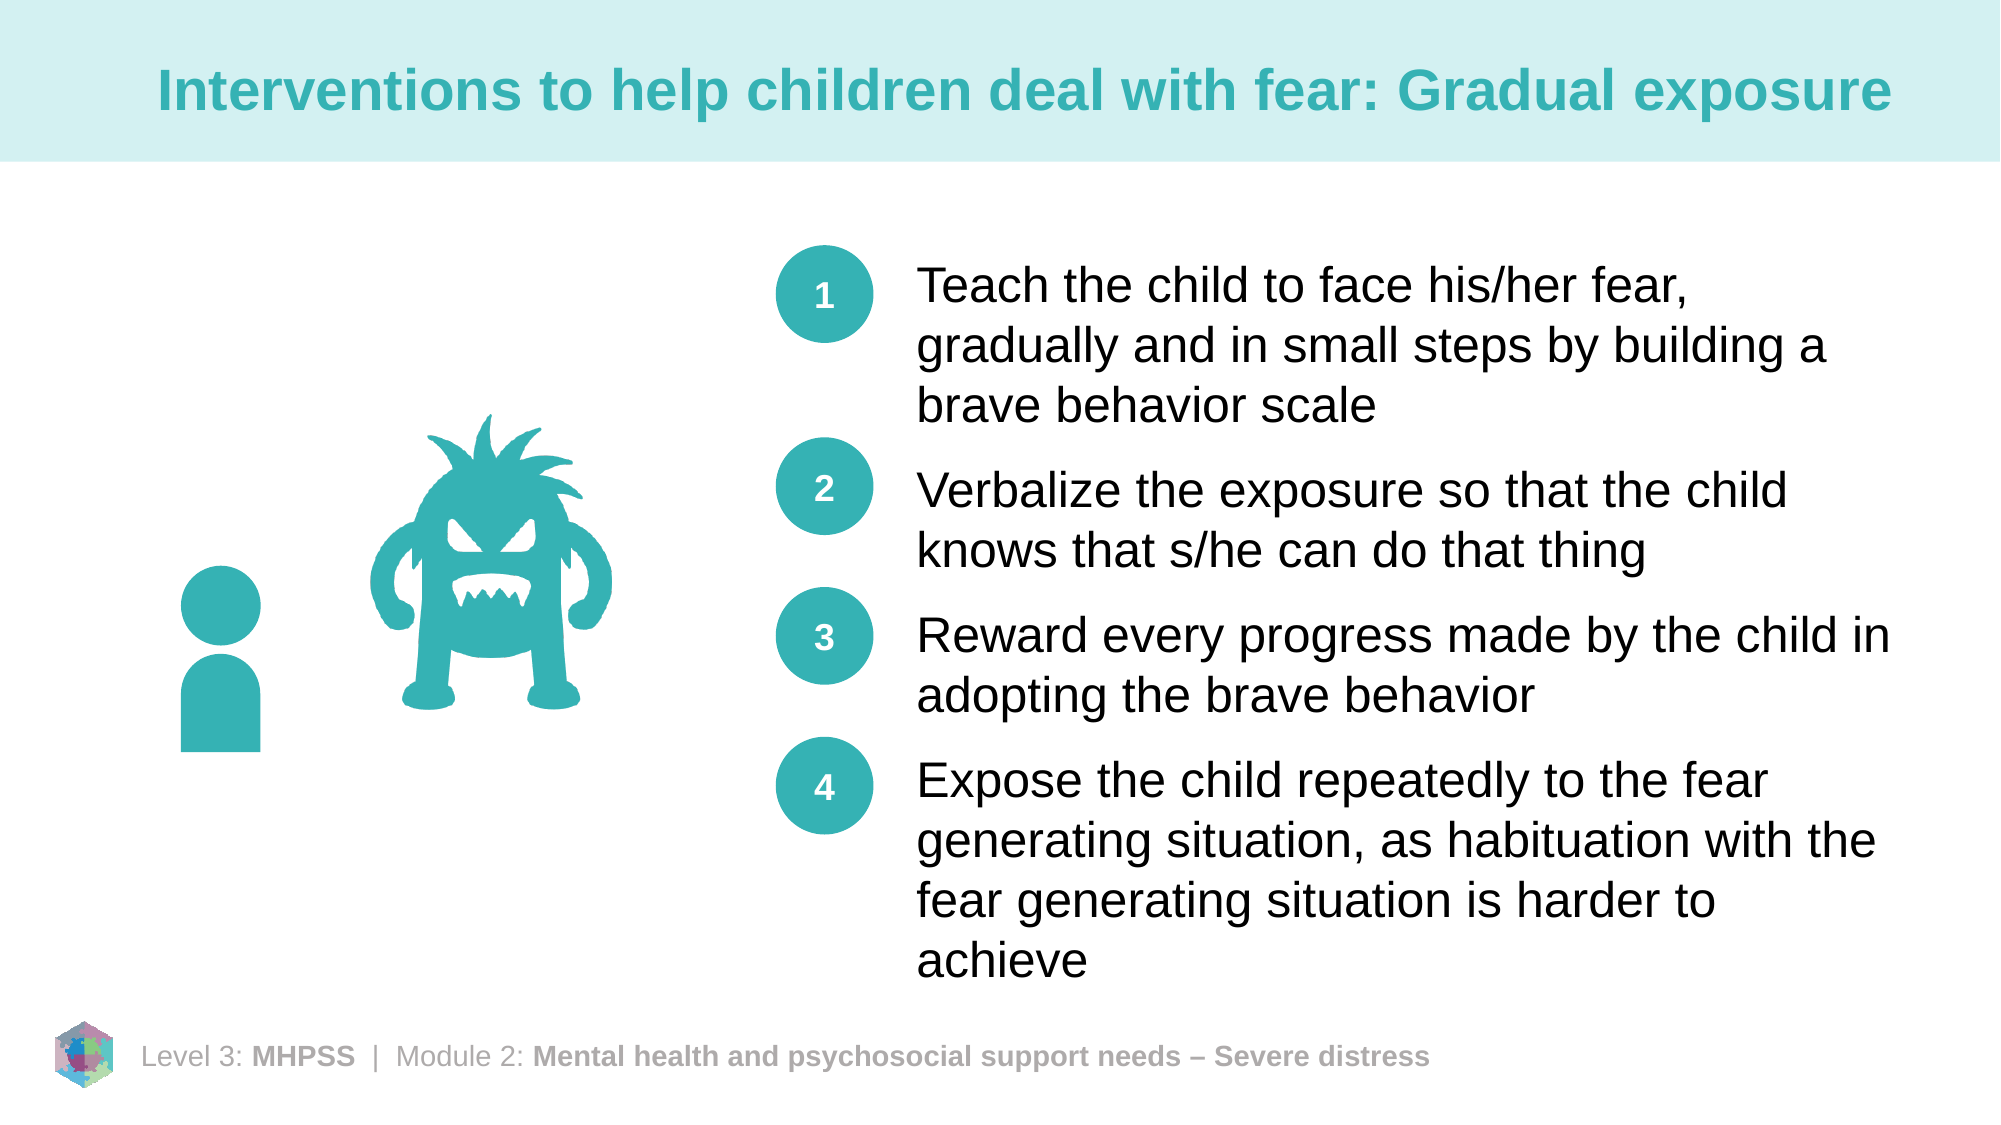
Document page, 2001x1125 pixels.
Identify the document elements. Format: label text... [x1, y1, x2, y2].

title Interventions to help children deal with fear: Gradual exposure [80, 19, 1972, 163]
picture [332, 407, 650, 725]
text_box 1 [775, 245, 874, 343]
text_box Teach the child to face his/her fear, gradually and in small steps by building a brave behavior scale Verbalize the exposure so that the child knows that s/he can do that thing Reward every progress made by the child in adopting the brave behavior Expose the child repeatedly to the fear generating situation, as habituation with the fear generating situation is harder to achieve [888, 237, 1916, 1002]
text_box 2 [775, 437, 874, 536]
picture [55, 1021, 113, 1088]
text_box 4 [775, 736, 874, 835]
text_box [180, 565, 261, 753]
text_box 3 [775, 587, 874, 685]
